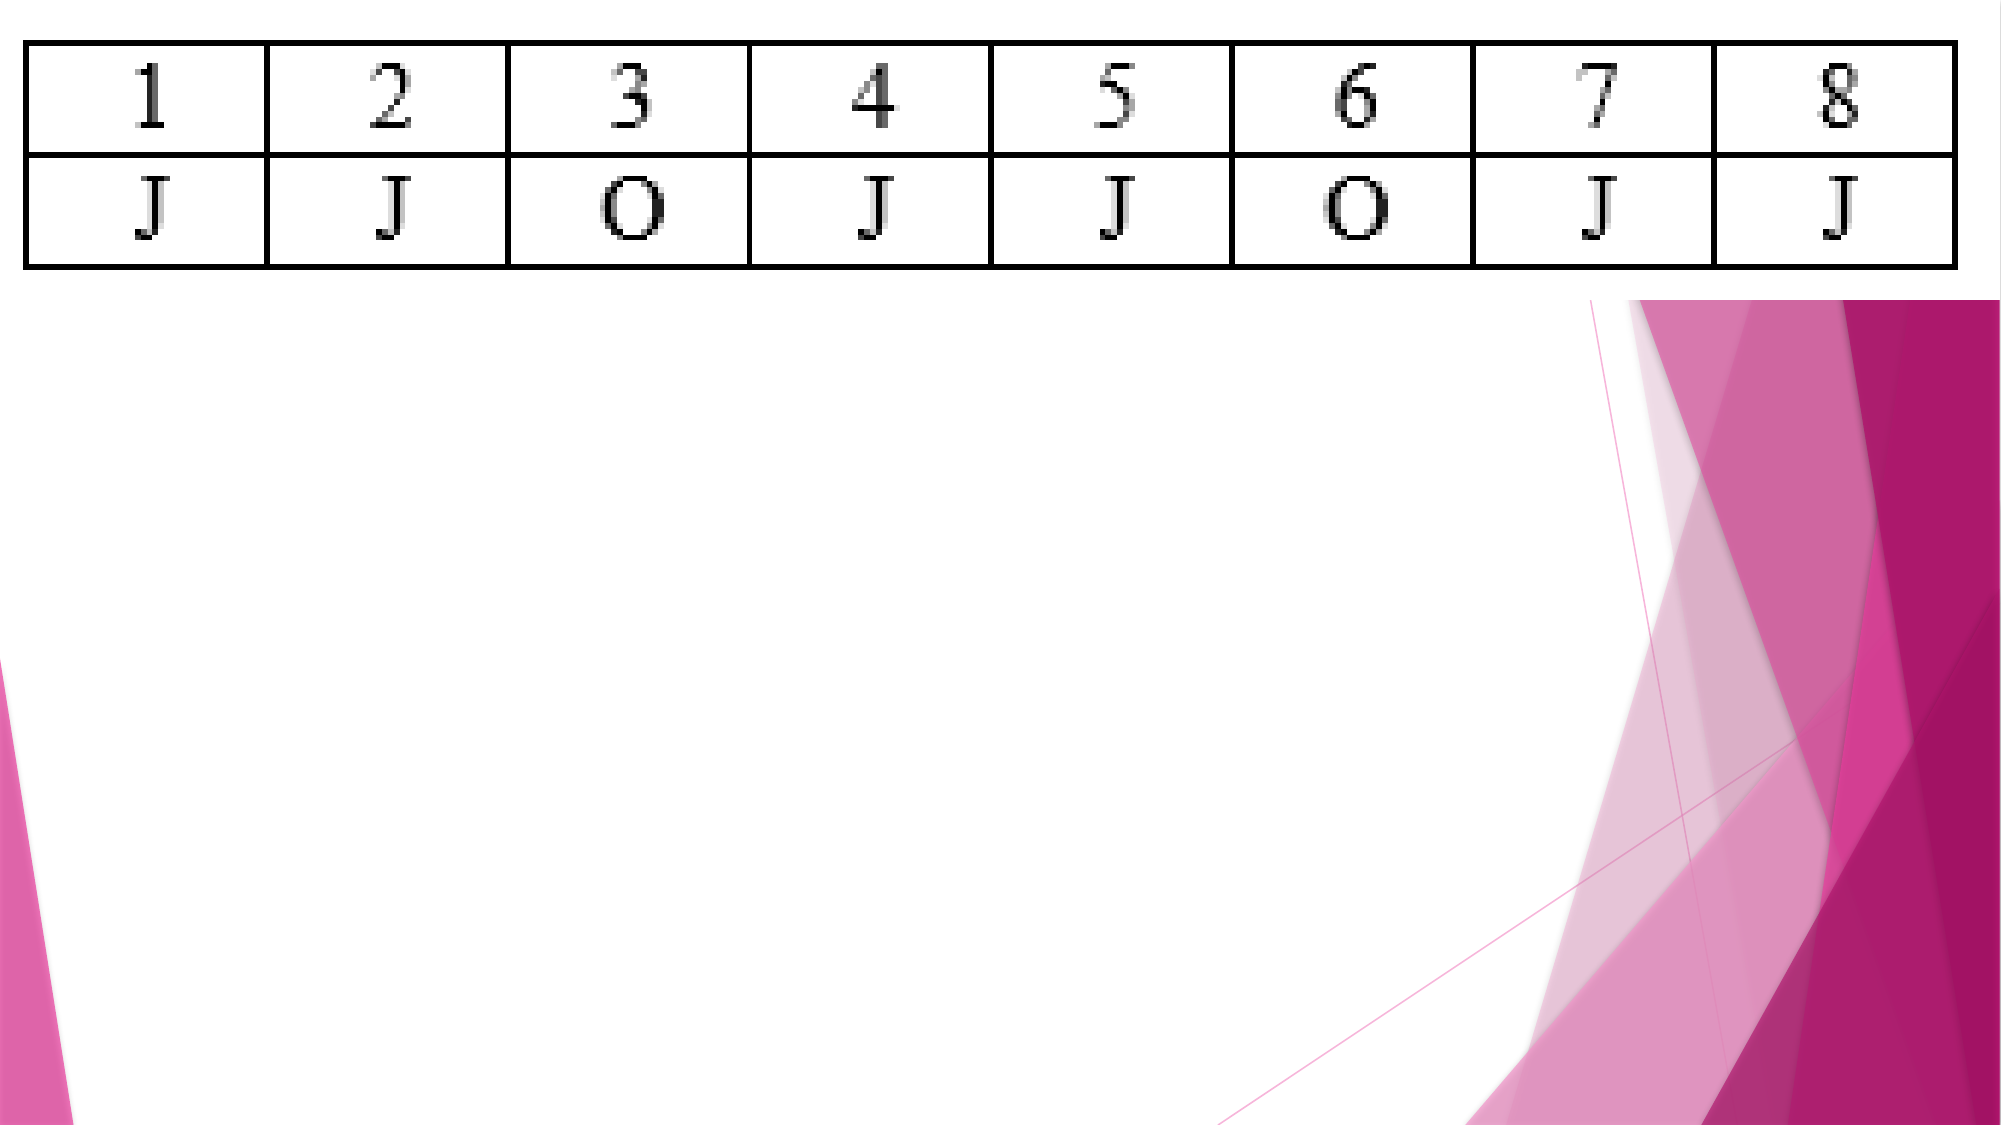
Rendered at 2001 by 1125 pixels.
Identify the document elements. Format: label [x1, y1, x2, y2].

picture [0, 0, 2000, 301]
